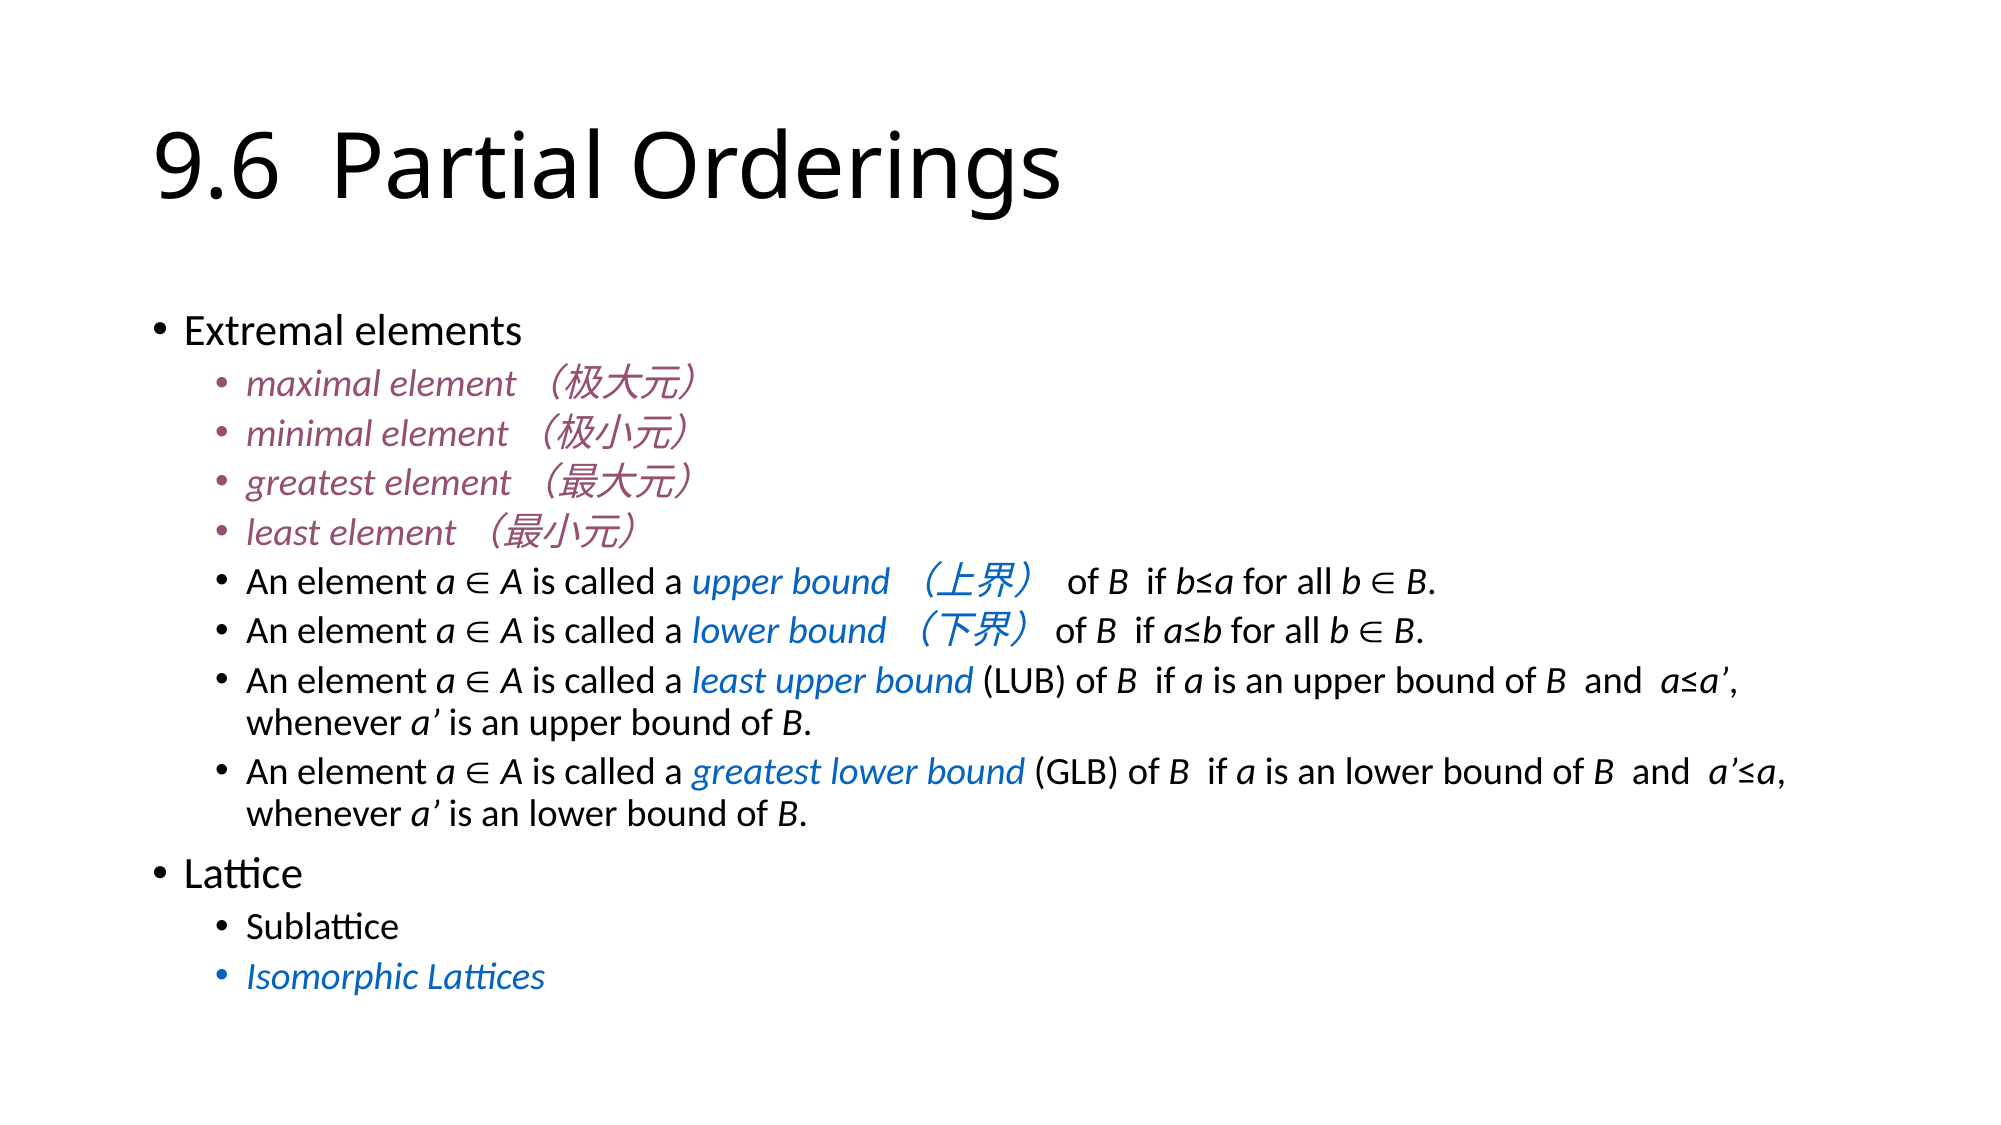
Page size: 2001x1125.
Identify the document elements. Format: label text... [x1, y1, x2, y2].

list Extremal elements maximal element（极大元） minimal element（极小元） greatest element（最大元） least element（最小元） An element a  A is called a upper bound（上界） of B if b≤a for all b  B. An element a  A is called a lower bound（下界）of B if a≤b for all b  B. An element a  A is called a least upper bound (LUB) of B if a is an upper bound of B and a≤a’, whenever a’ is an upper bound of B. An element a  A is called a greatest lower bound (GLB) of B if a is an lower bound of B and a’≤a, whenever a’ is an lower bound of B. Lattice Sublattice Isomorphic Lattices [137, 299, 1863, 1014]
title 9.6 Partial Orderings [137, 59, 1863, 278]
